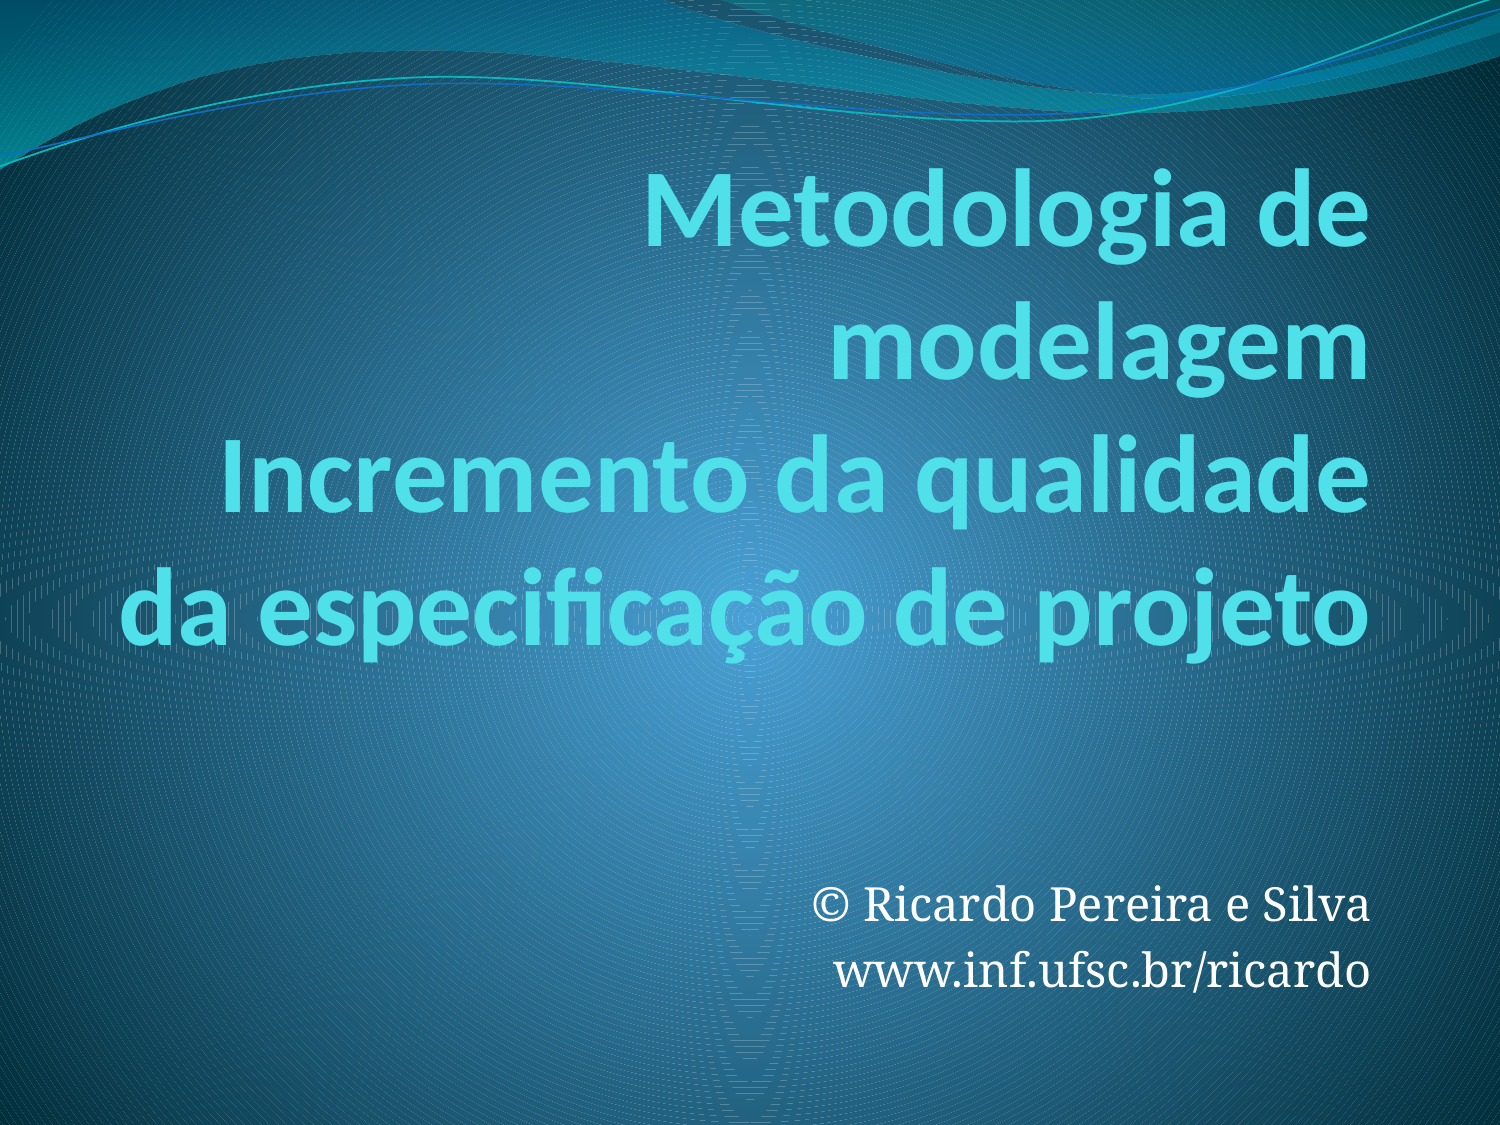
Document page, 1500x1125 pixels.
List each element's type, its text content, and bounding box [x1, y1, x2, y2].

subtitle © Ricardo Pereira e Silva www.inf.ufsc.br/ricardo [93, 867, 1383, 1005]
title Metodologia de modelagem Incremento da qualidade da especificação de projeto [93, 128, 1376, 668]
